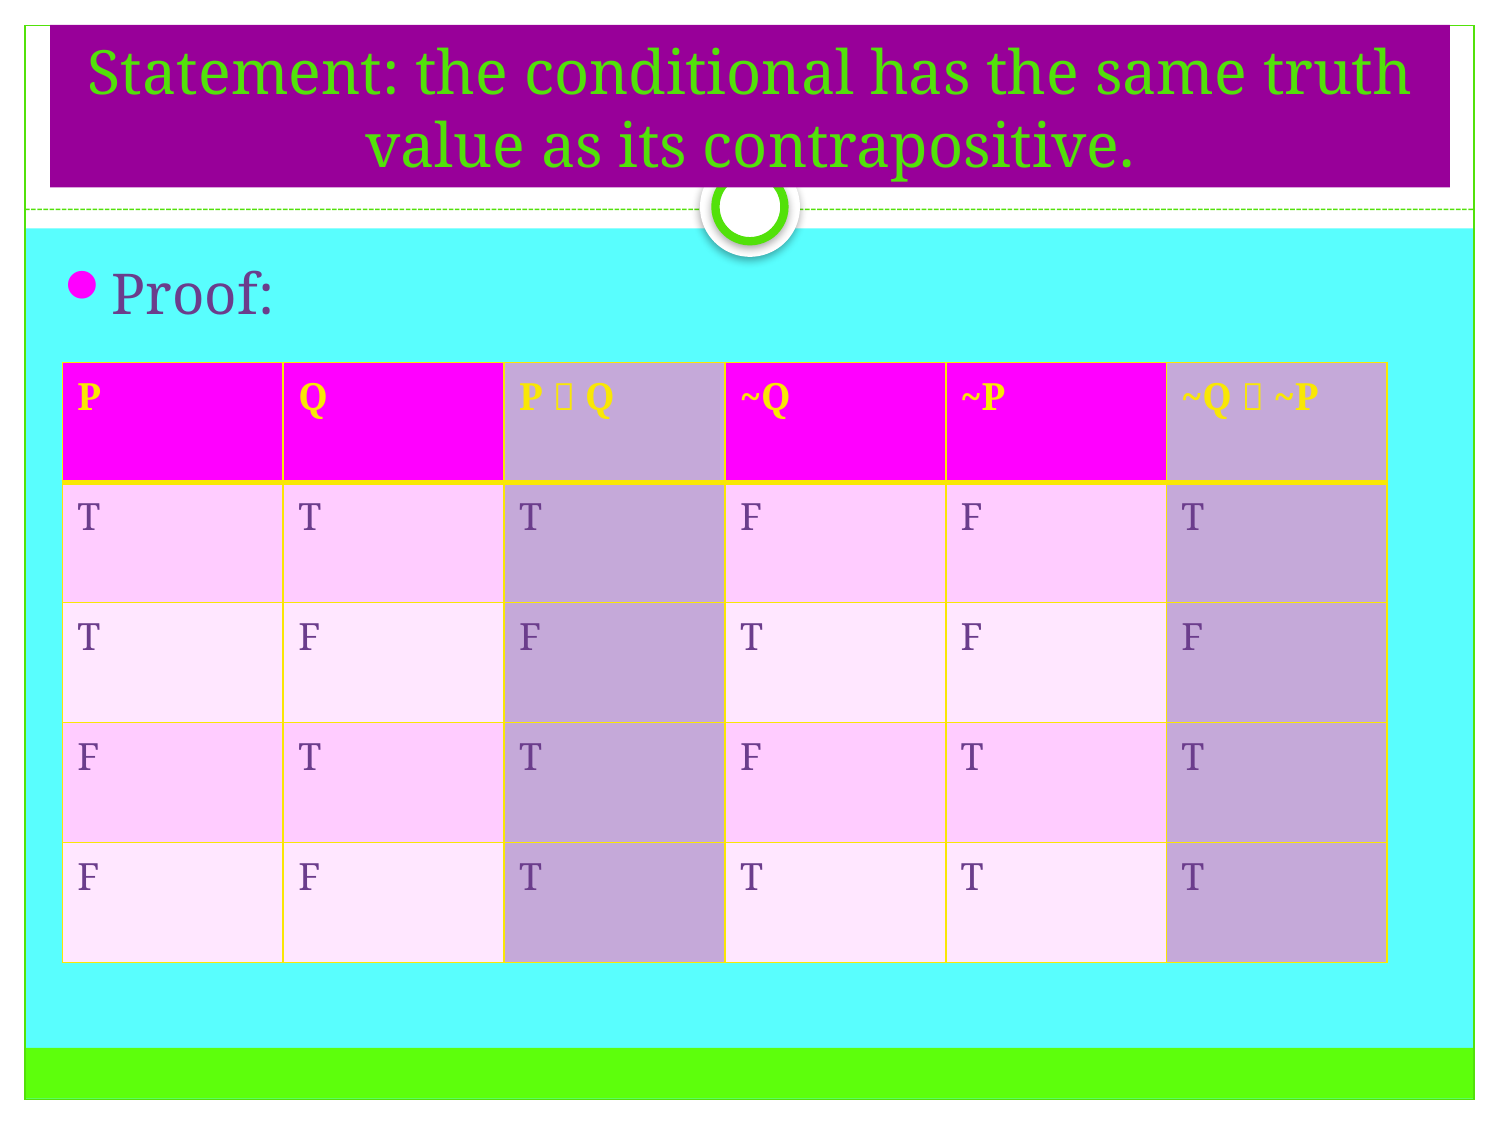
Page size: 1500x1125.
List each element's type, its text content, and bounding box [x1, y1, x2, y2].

table_cell F [284, 603, 503, 722]
table_header P [63, 363, 282, 480]
table_cell T [505, 485, 724, 602]
table_header ~Q [726, 363, 945, 480]
table_cell T [284, 485, 503, 602]
table_cell T [63, 485, 282, 602]
table_header P  Q [505, 363, 724, 480]
title Statement: the conditional has the same truth value as its contrapositive. [50, 24, 1450, 188]
table_cell F [284, 843, 503, 962]
table_cell T [284, 723, 503, 842]
table_cell T [63, 603, 282, 722]
table_cell F [947, 603, 1166, 722]
table_cell F [726, 723, 945, 842]
list Proof: [49, 250, 1445, 1001]
table_cell T [947, 843, 1166, 962]
table_cell F [947, 485, 1166, 602]
table_cell T [726, 843, 945, 962]
table_cell F [63, 843, 282, 962]
table_cell T [947, 723, 1166, 842]
table_cell F [1167, 603, 1386, 722]
table_header ~P [947, 363, 1166, 480]
table_cell T [1167, 843, 1386, 962]
table_cell T [505, 843, 724, 962]
table_cell T [505, 723, 724, 842]
table_header Q [284, 363, 503, 480]
table_cell T [1167, 485, 1386, 602]
table_cell F [63, 723, 282, 842]
table_cell T [726, 603, 945, 722]
table_cell F [726, 485, 945, 602]
table_cell T [1167, 723, 1386, 842]
table_cell F [505, 603, 724, 722]
table_header ~Q  ~P [1167, 363, 1386, 480]
